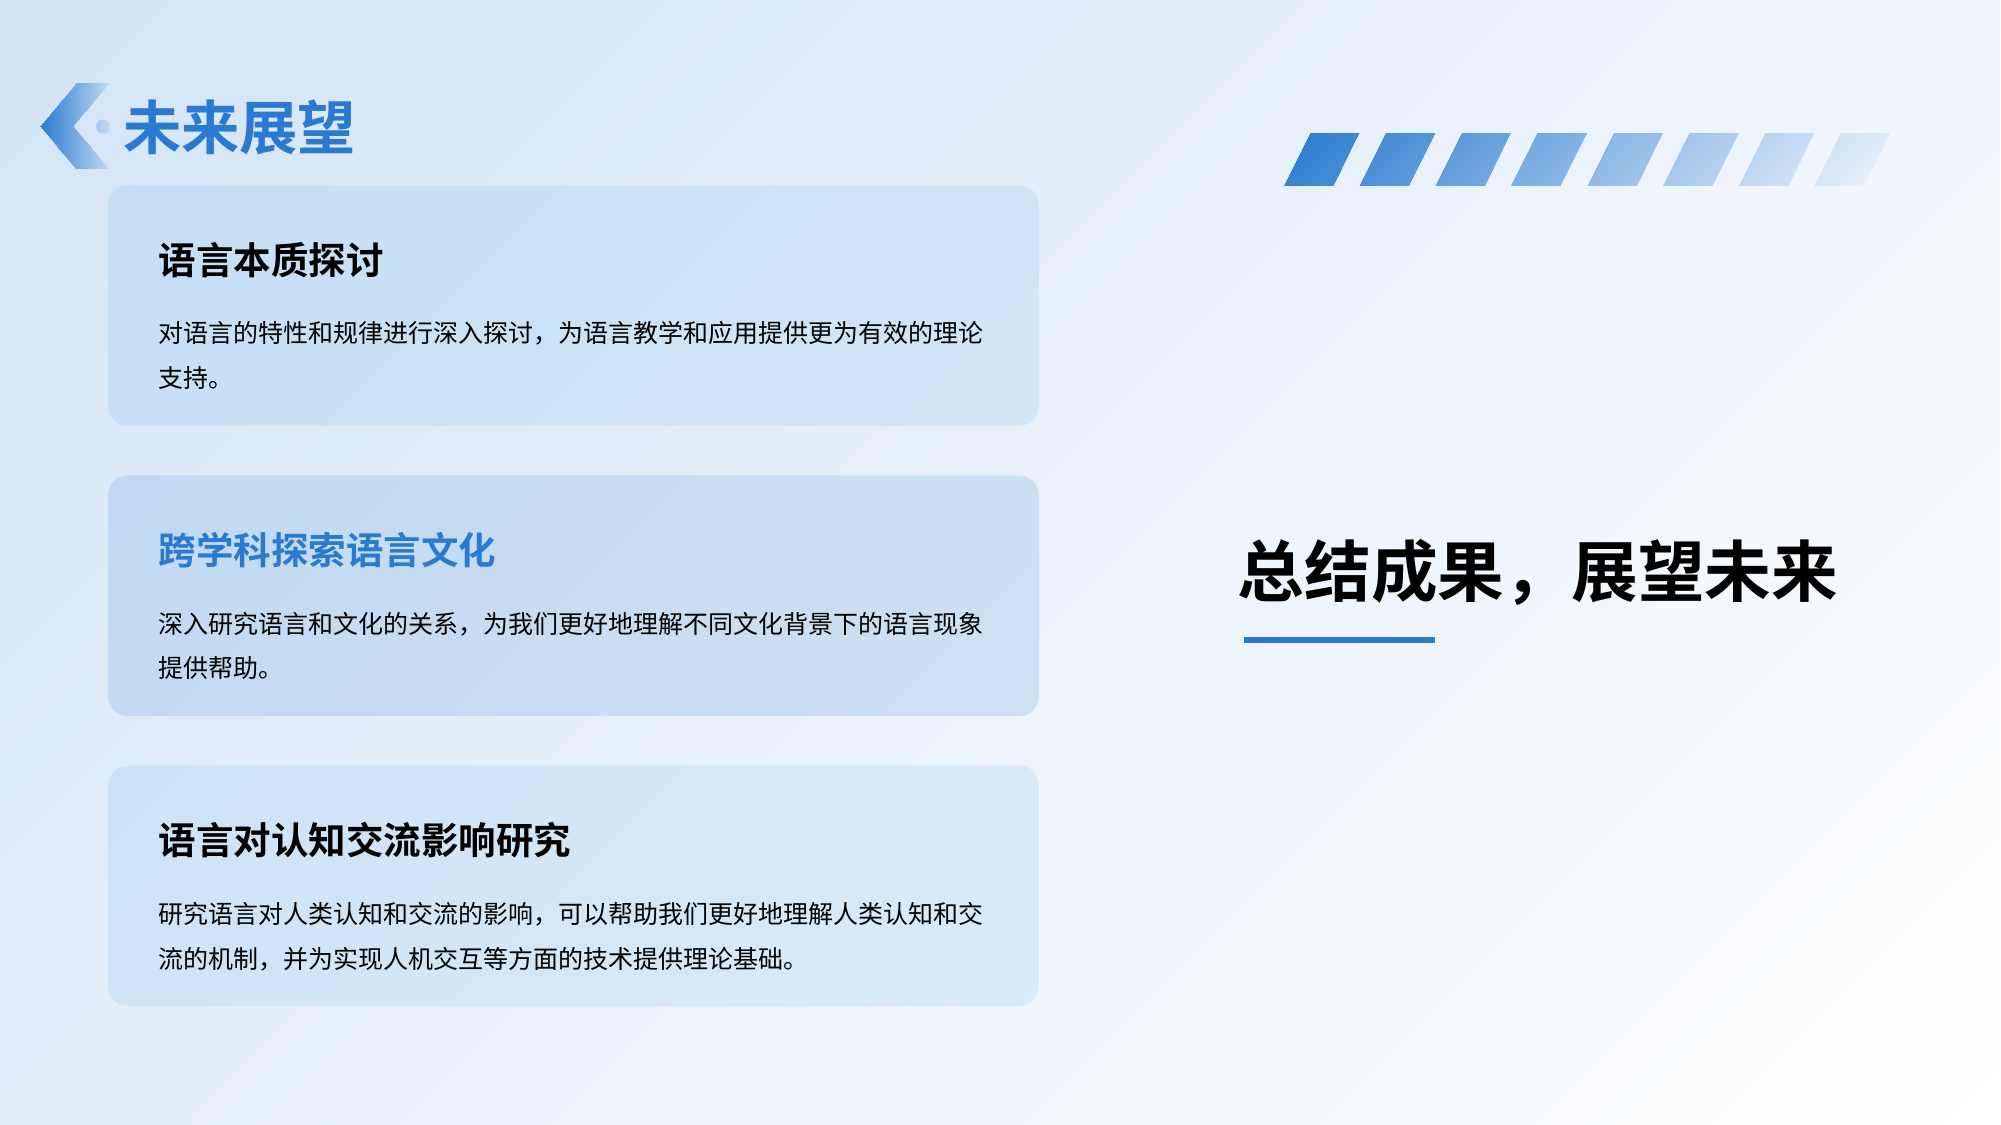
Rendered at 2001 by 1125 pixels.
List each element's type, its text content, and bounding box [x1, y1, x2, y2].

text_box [108, 185, 1890, 1007]
title 未来展望 [108, 0, 1890, 169]
